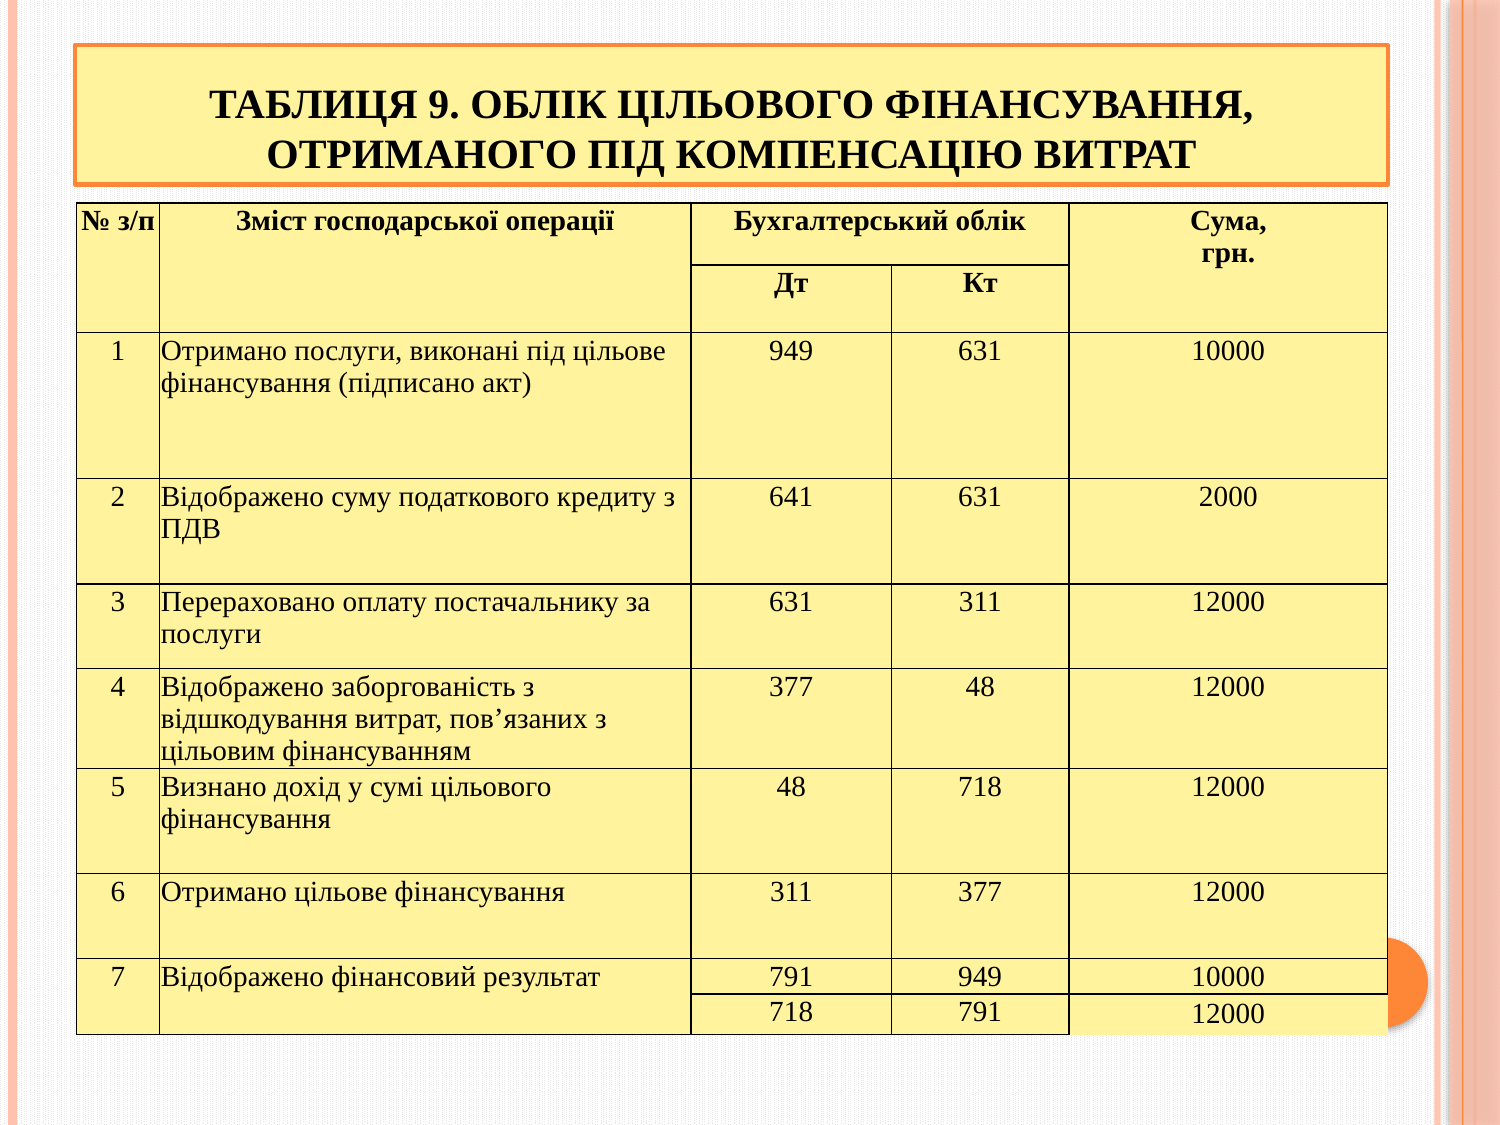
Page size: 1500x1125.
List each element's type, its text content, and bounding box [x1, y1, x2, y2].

title Таблиця 9. Облік цільового фінансування, отриманого під компенсацію витрат [73, 43, 1390, 187]
table_cell Відображено фінансовий результат [160, 959, 690, 1034]
table_cell 48 [892, 669, 1068, 768]
table_cell 377 [892, 874, 1068, 958]
table_cell 631 [892, 479, 1068, 583]
table_cell 6 [77, 874, 159, 958]
table_cell 1 [77, 333, 159, 478]
table_header Сума, грн. [1070, 204, 1387, 332]
table_cell 10000 [1070, 959, 1387, 993]
table_cell 7 [77, 959, 159, 1034]
table_cell 3 [77, 585, 159, 668]
table_cell 5 [77, 769, 159, 873]
table_cell 12000 [1070, 995, 1388, 1035]
table_cell 48 [692, 769, 891, 873]
table_cell 718 [892, 769, 1068, 873]
table_cell 4 [77, 669, 159, 768]
table_cell 631 [892, 333, 1068, 478]
table_cell 631 [692, 585, 891, 668]
table_cell 311 [692, 874, 891, 958]
table_cell 12000 [1070, 669, 1387, 768]
table_cell 2 [77, 479, 159, 583]
table_cell 949 [692, 333, 891, 478]
table_cell Кт [892, 266, 1068, 332]
table_cell 718 [692, 995, 891, 1034]
table_cell 12000 [1070, 585, 1387, 668]
table_cell 377 [692, 669, 891, 768]
table_cell Відображено суму податкового кредиту з ПДВ [160, 479, 690, 583]
table_cell 2000 [1070, 479, 1387, 583]
table_header № з/п [77, 204, 159, 332]
table_cell 791 [892, 995, 1068, 1034]
table_cell 791 [692, 959, 891, 993]
table_cell Дт [692, 266, 891, 332]
table_cell 12000 [1070, 874, 1387, 958]
table_cell Отримано цільове фінансування [160, 874, 690, 958]
table_cell Отримано послуги, виконані під цільове фінансування (підписано акт) [160, 333, 690, 478]
table_cell 949 [892, 959, 1068, 993]
table_cell Відображено заборгованість з відшкодування витрат, пов’язаних з цільовим фінансуванням [160, 669, 690, 768]
table_header Зміст господарської операції [160, 204, 690, 332]
table_cell Визнано дохід у сумі цільового фінансування [160, 769, 690, 873]
table_cell 311 [892, 585, 1068, 668]
table_header Бухгалтерський облік [692, 204, 1068, 264]
table_cell 641 [692, 479, 891, 583]
table_cell 12000 [1070, 769, 1387, 873]
table_cell 10000 [1070, 333, 1387, 478]
table_cell Перераховано оплату постачальнику за послуги [160, 585, 690, 668]
